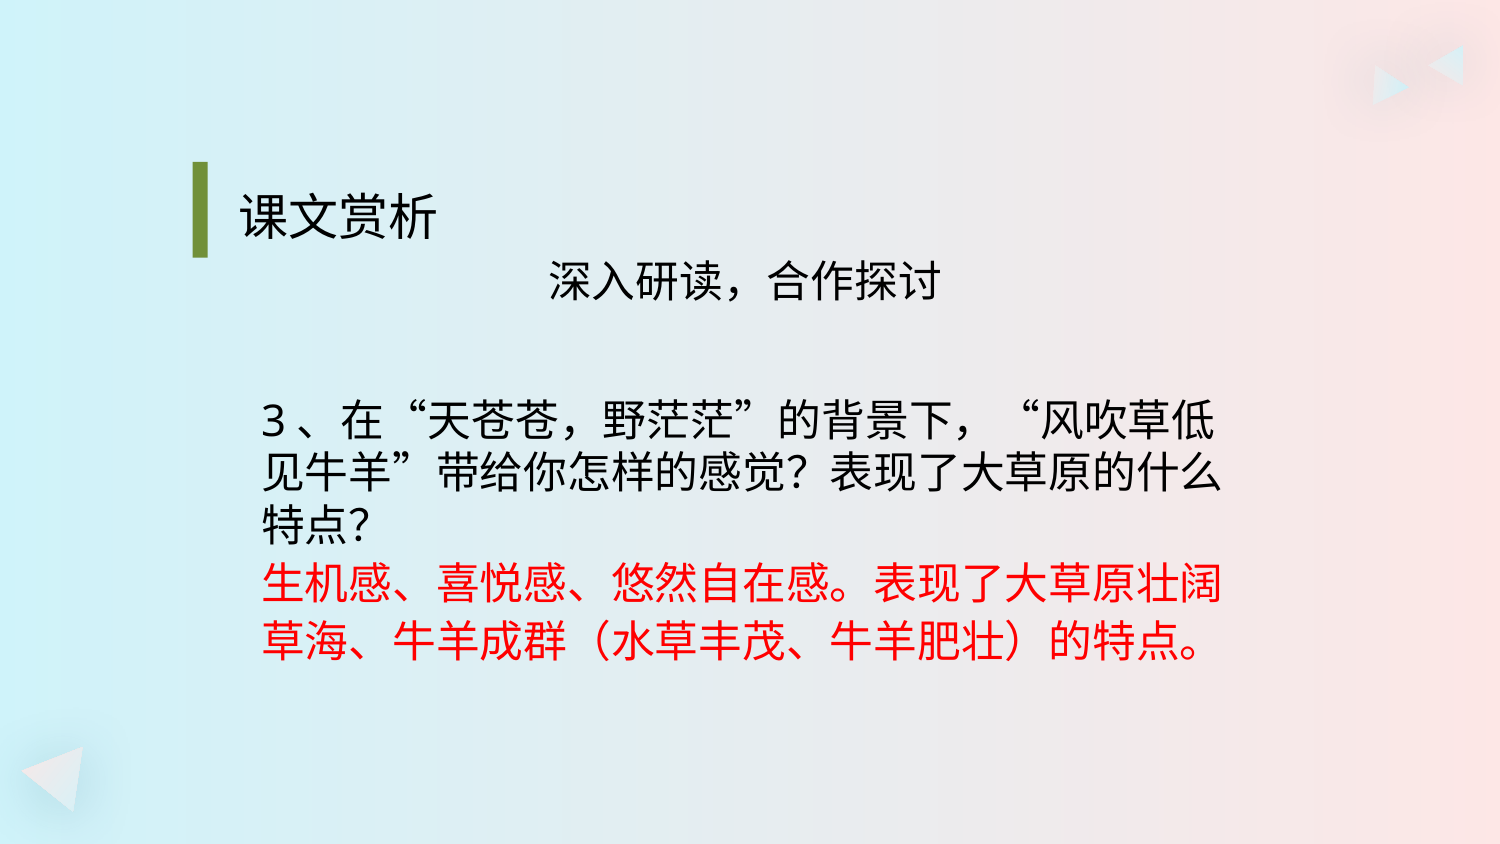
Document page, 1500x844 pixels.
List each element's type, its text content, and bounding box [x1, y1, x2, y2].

text_box 深入研读，合作探讨 [536, 247, 964, 312]
text_box [192, 161, 209, 259]
text_box 课文赏析 [227, 167, 506, 251]
text_box 生机感、喜悦感、悠然自在感。表现了大草原壮阔草海、牛羊成群（水草丰茂、牛羊肥壮）的特点。 [249, 544, 1251, 672]
text_box 3、在“天苍苍，野茫茫”的背景下，“风吹草低见牛羊”带给你怎样的感觉？表现了大草原的什么特点？ [249, 386, 1251, 544]
